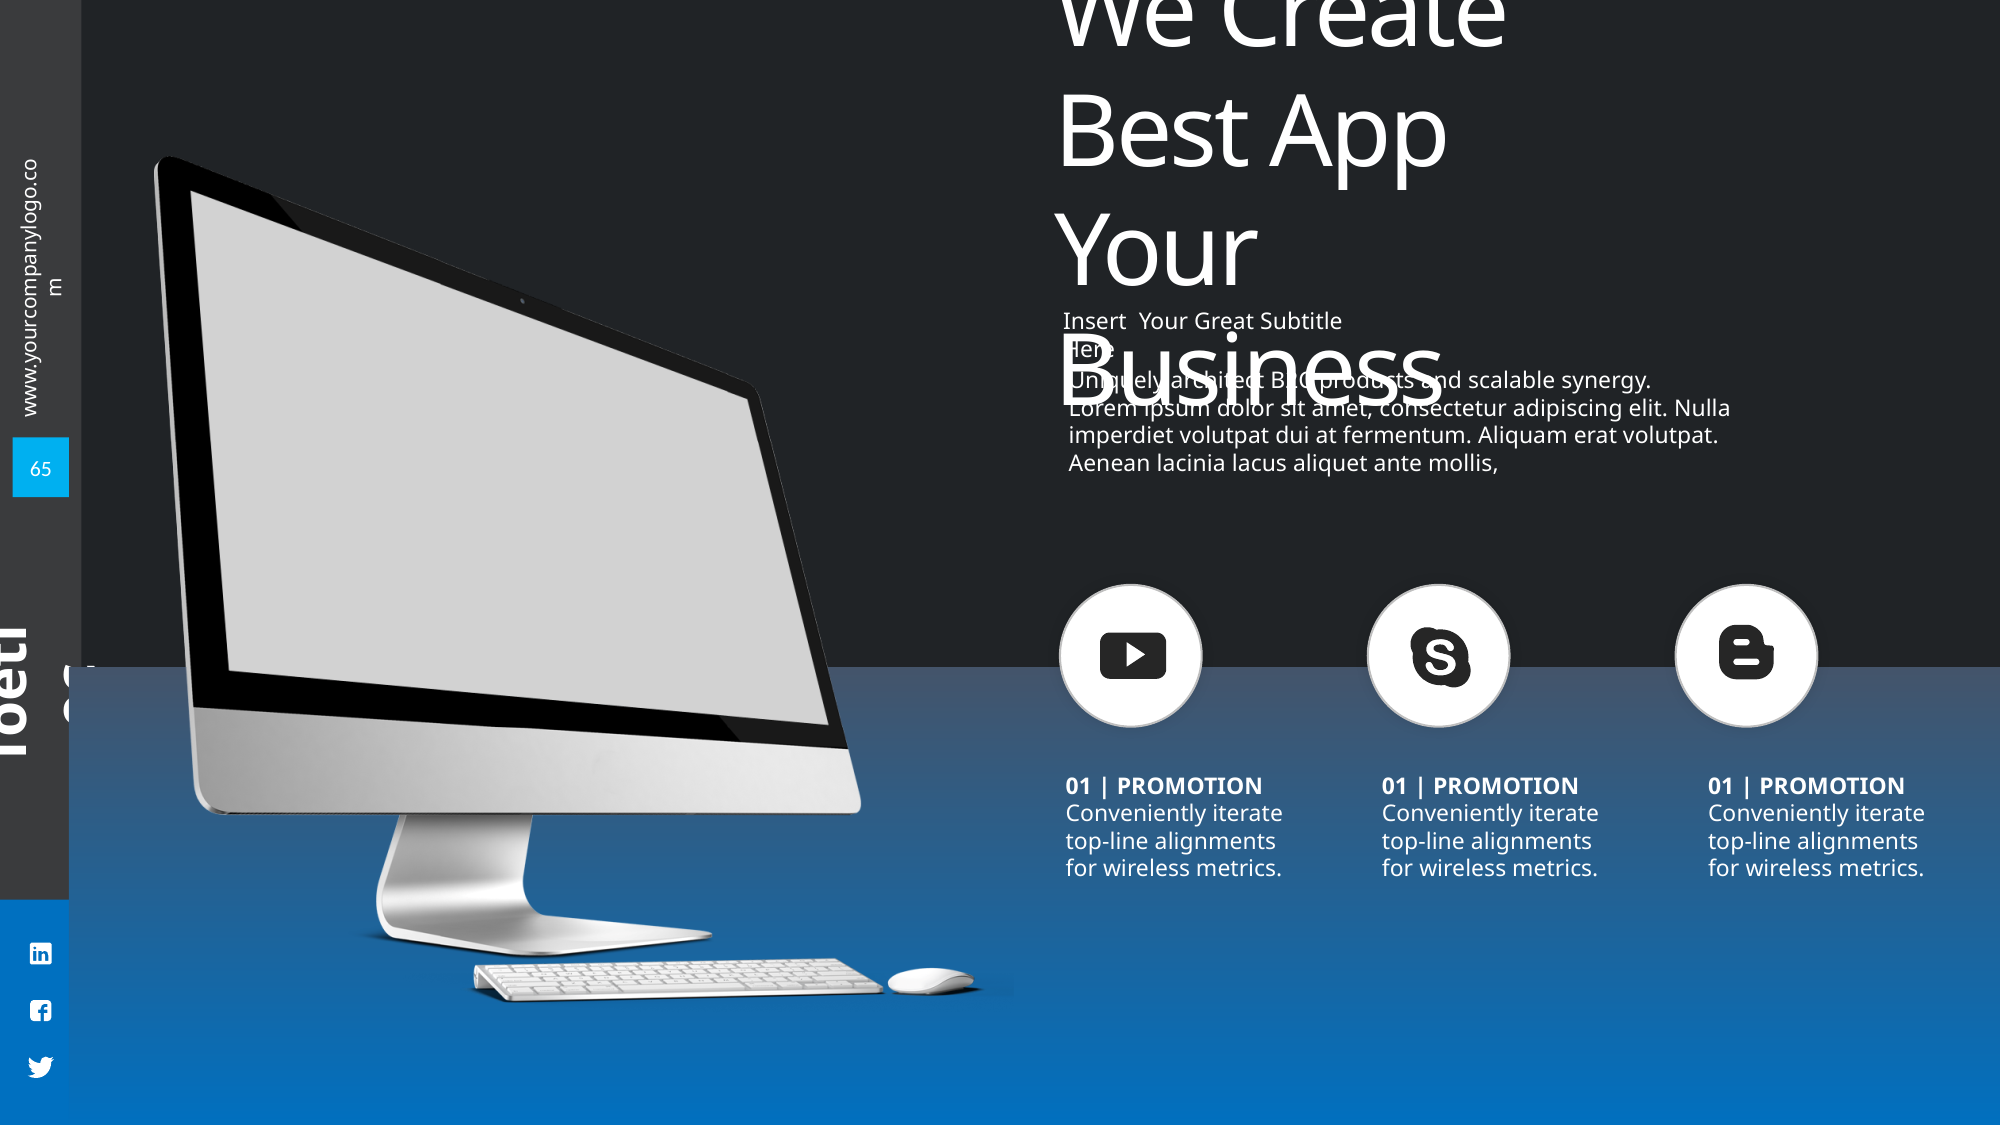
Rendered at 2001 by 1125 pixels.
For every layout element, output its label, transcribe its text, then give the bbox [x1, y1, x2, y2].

text_box [1059, 584, 1203, 728]
text_box [1719, 624, 1774, 680]
text_box Uniquely architect B2C products and scalable synergy. Lorem ipsum dolor sit amet, consectetur adipiscing elit. Nulla imperdiet volutpat dui at fermentum. Aliquam erat volutpat. Aenean lacinia lacus aliquet ante mollis, [1053, 358, 1818, 484]
text_box [1367, 584, 1511, 728]
text_box Insert Your Great Subtitle Here [1048, 299, 1402, 370]
slide_number 65 [12, 437, 69, 498]
text_box 01 | PROMOTION Conveniently iterate top-line alignments for wireless metrics. [1050, 764, 1309, 889]
text_box [1100, 632, 1167, 679]
picture [154, 156, 1014, 1013]
text_box [1675, 584, 1818, 728]
text_box [68, 667, 2000, 1125]
text_box 01 | PROMOTION Conveniently iterate top-line alignments for wireless metrics. [1693, 764, 1952, 889]
text_box We Create Best App Your Business [1039, 67, 1568, 304]
text_box [1410, 627, 1471, 688]
text_box 01 | PROMOTION Conveniently iterate top-line alignments for wireless metrics. [1367, 764, 1625, 889]
